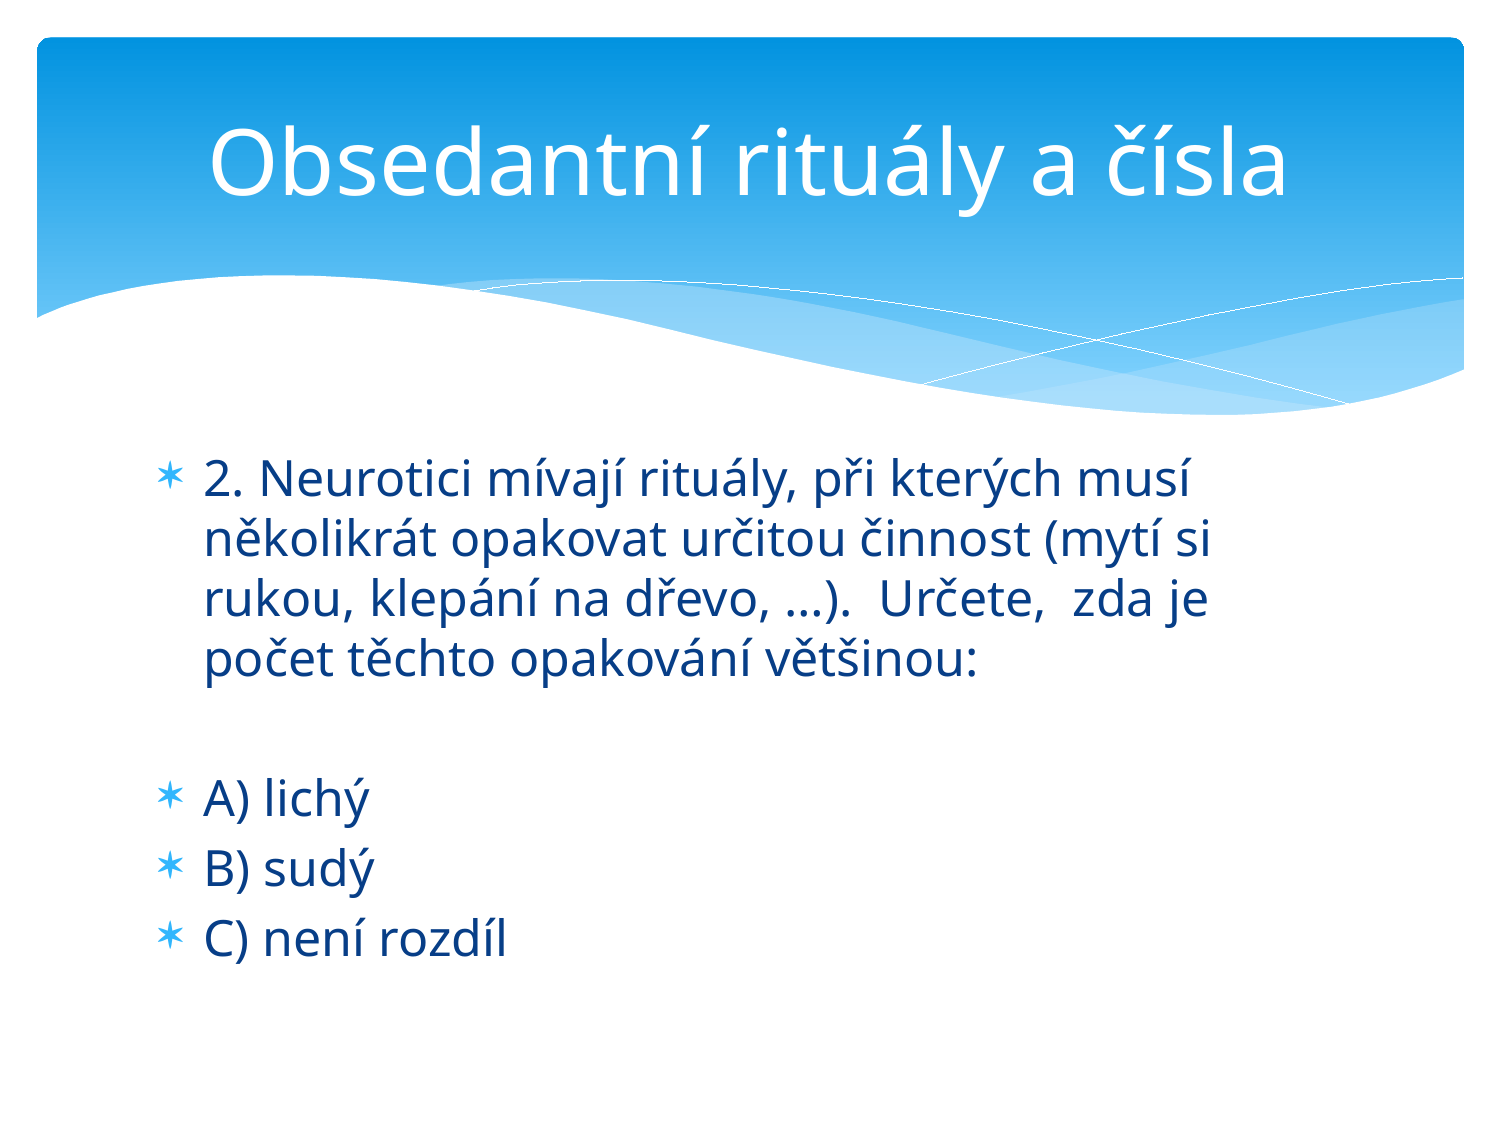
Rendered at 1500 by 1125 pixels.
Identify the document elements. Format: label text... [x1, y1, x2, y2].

title Obsedantní rituály a čísla [75, 55, 1425, 261]
list 2. Neurotici mívají rituály, při kterých musí několikrát opakovat určitou činnost (mytí si rukou, klepání na dřevo, …). Určete, zda je počet těchto opakování většinou: A) lichý B) sudý C) není rozdíl [143, 438, 1359, 1005]
